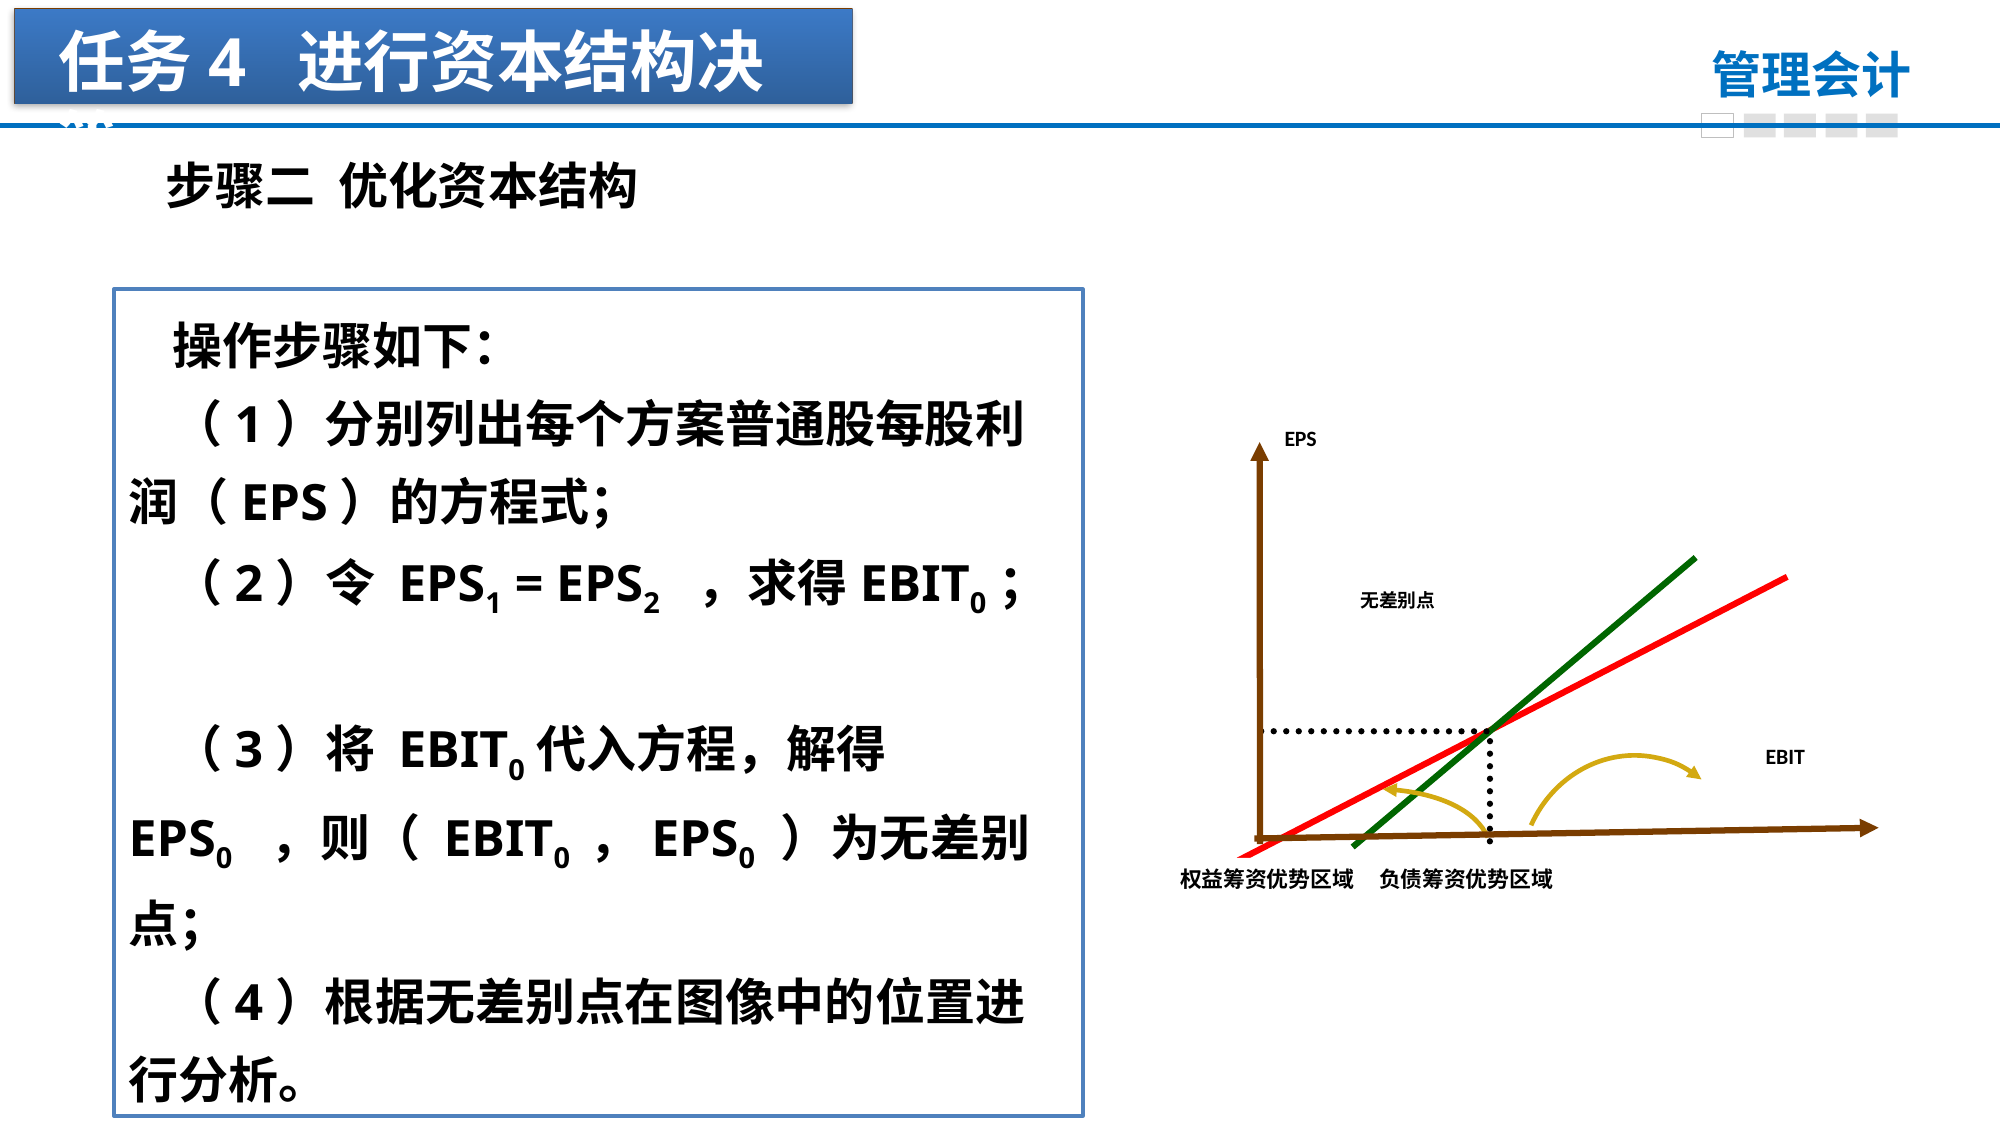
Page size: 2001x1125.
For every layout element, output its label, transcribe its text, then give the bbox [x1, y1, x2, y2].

text_box 操作步骤如下： （1）分别列出每个方案普通股每股利润（EPS）的方程式； （2）令 EPS1 = EPS2 ，求得EBIT0； （3）将 EBIT0代入方程，解得 EPS0 ，则（ EBIT0 ，EPS0 ）为无差别点； （4）根据无差别点在图像中的位置进行分析。 [112, 287, 1085, 1118]
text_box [1164, 417, 1903, 943]
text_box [14, 7, 853, 109]
text_box 步骤二 优化资本结构 [150, 147, 985, 223]
